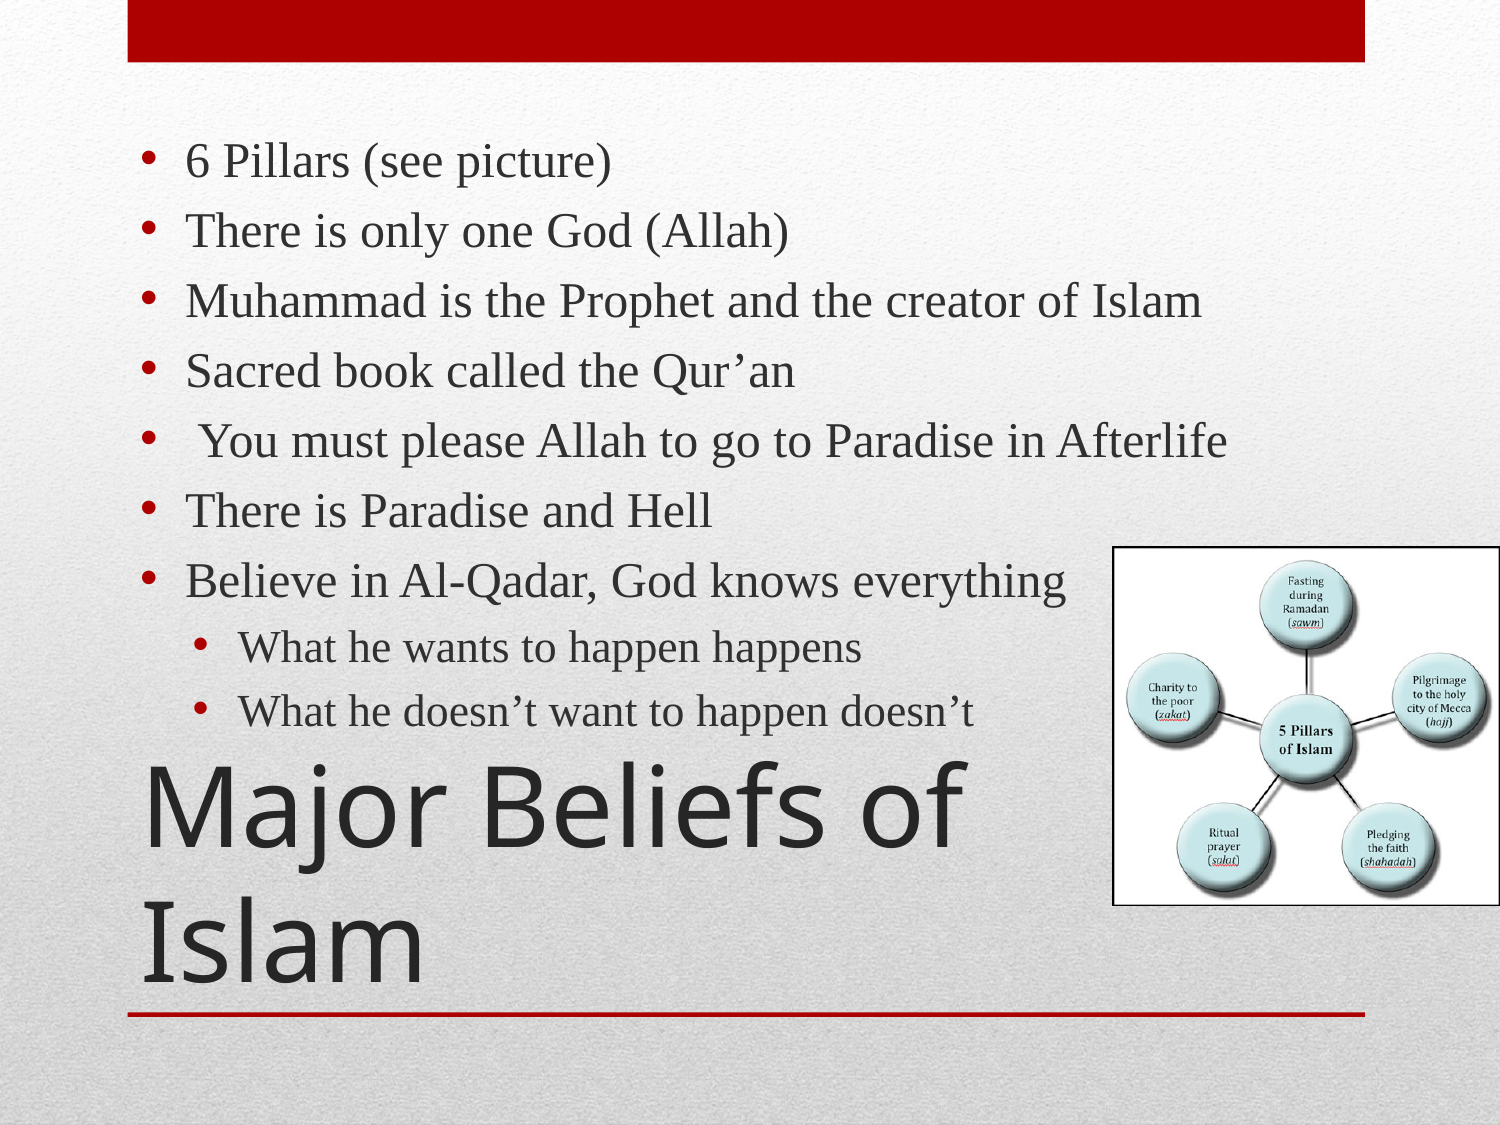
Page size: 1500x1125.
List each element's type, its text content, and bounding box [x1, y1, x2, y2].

title Major Beliefs of Islam [125, 750, 1238, 1013]
picture [1111, 545, 1500, 906]
list 6 Pillars (see picture) There is only one God (Allah) Muhammad is the Prophet and the creator of Islam Sacred book called the Qur’an You must please Allah to go to Paradise in Afterlife There is Paradise and Hell Believe in Al-Qadar, God knows everything What he wants to happen happens What he doesn’t want to happen doesn’t [125, 112, 1363, 750]
